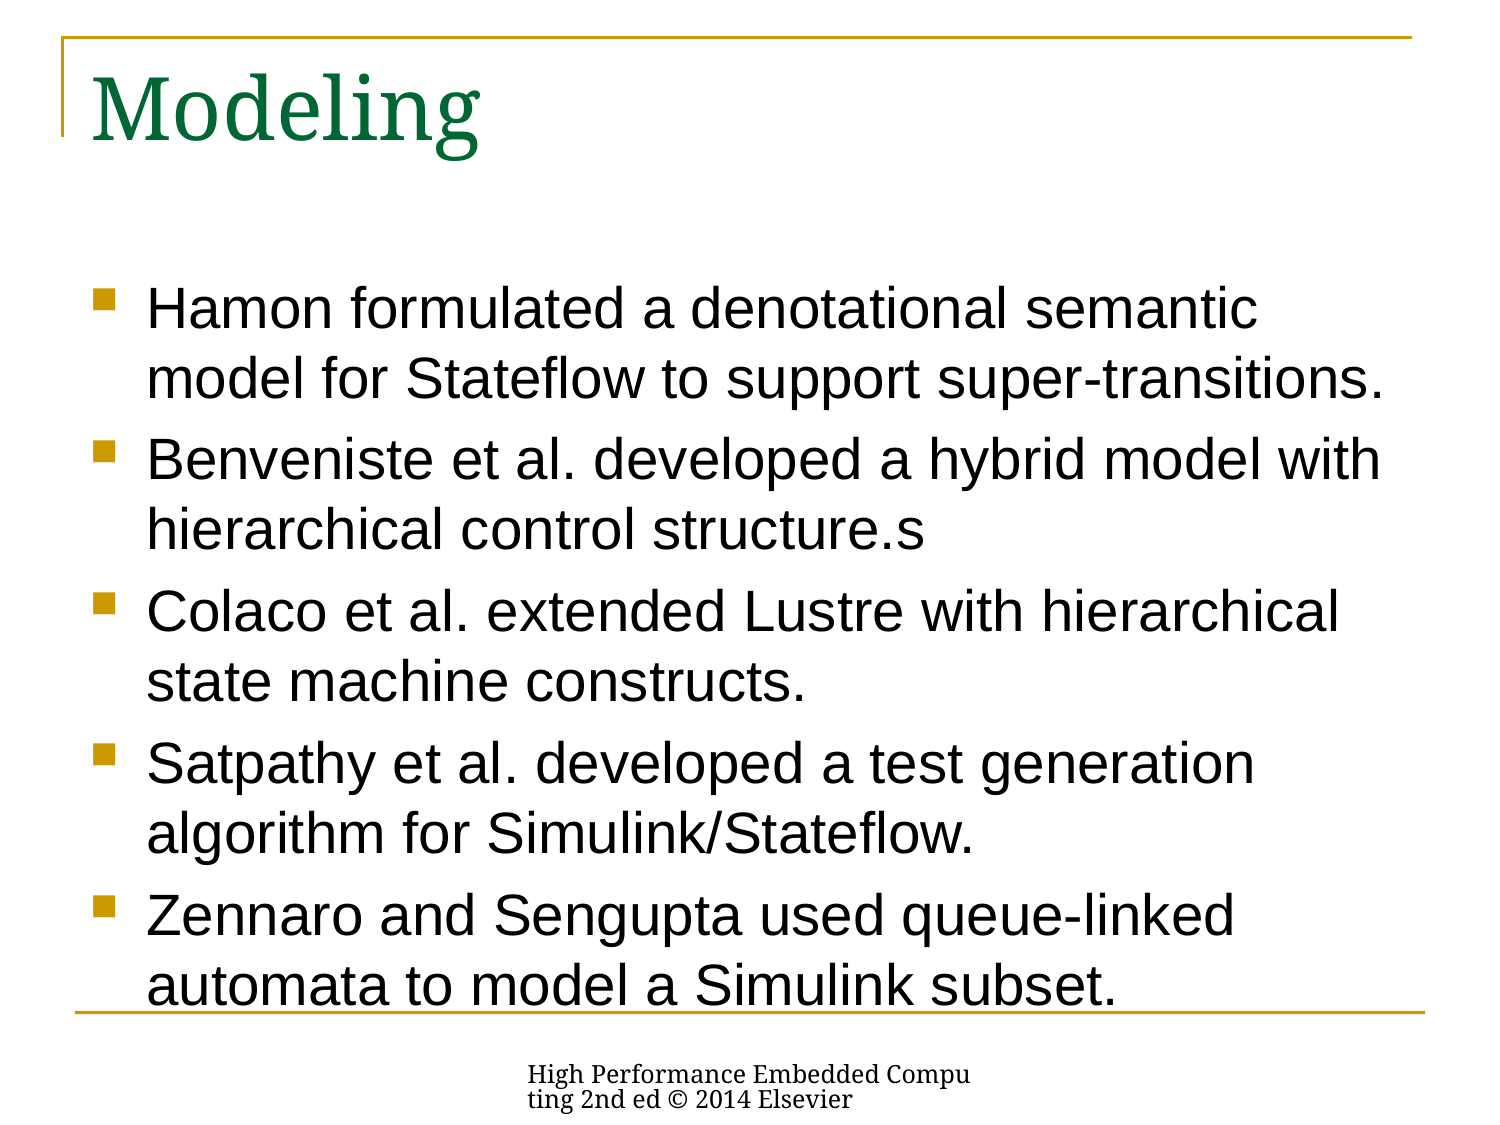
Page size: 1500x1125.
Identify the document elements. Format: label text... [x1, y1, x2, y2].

footer High Performance Embedded Computing 2nd ed © 2014 Elsevier [512, 1025, 988, 1100]
list Hamon formulated a denotational semantic model for Stateflow to support super-transitions. Benveniste et al. developed a hybrid model with hierarchical control structure.s Colaco et al. extended Lustre with hierarchical state machine constructs. Satpathy et al. developed a test generation algorithm for Simulink/Stateflow. Zennaro and Sengupta used queue-linked automata to model a Simulink subset. [75, 262, 1425, 1006]
title Modeling [75, 45, 1425, 233]
